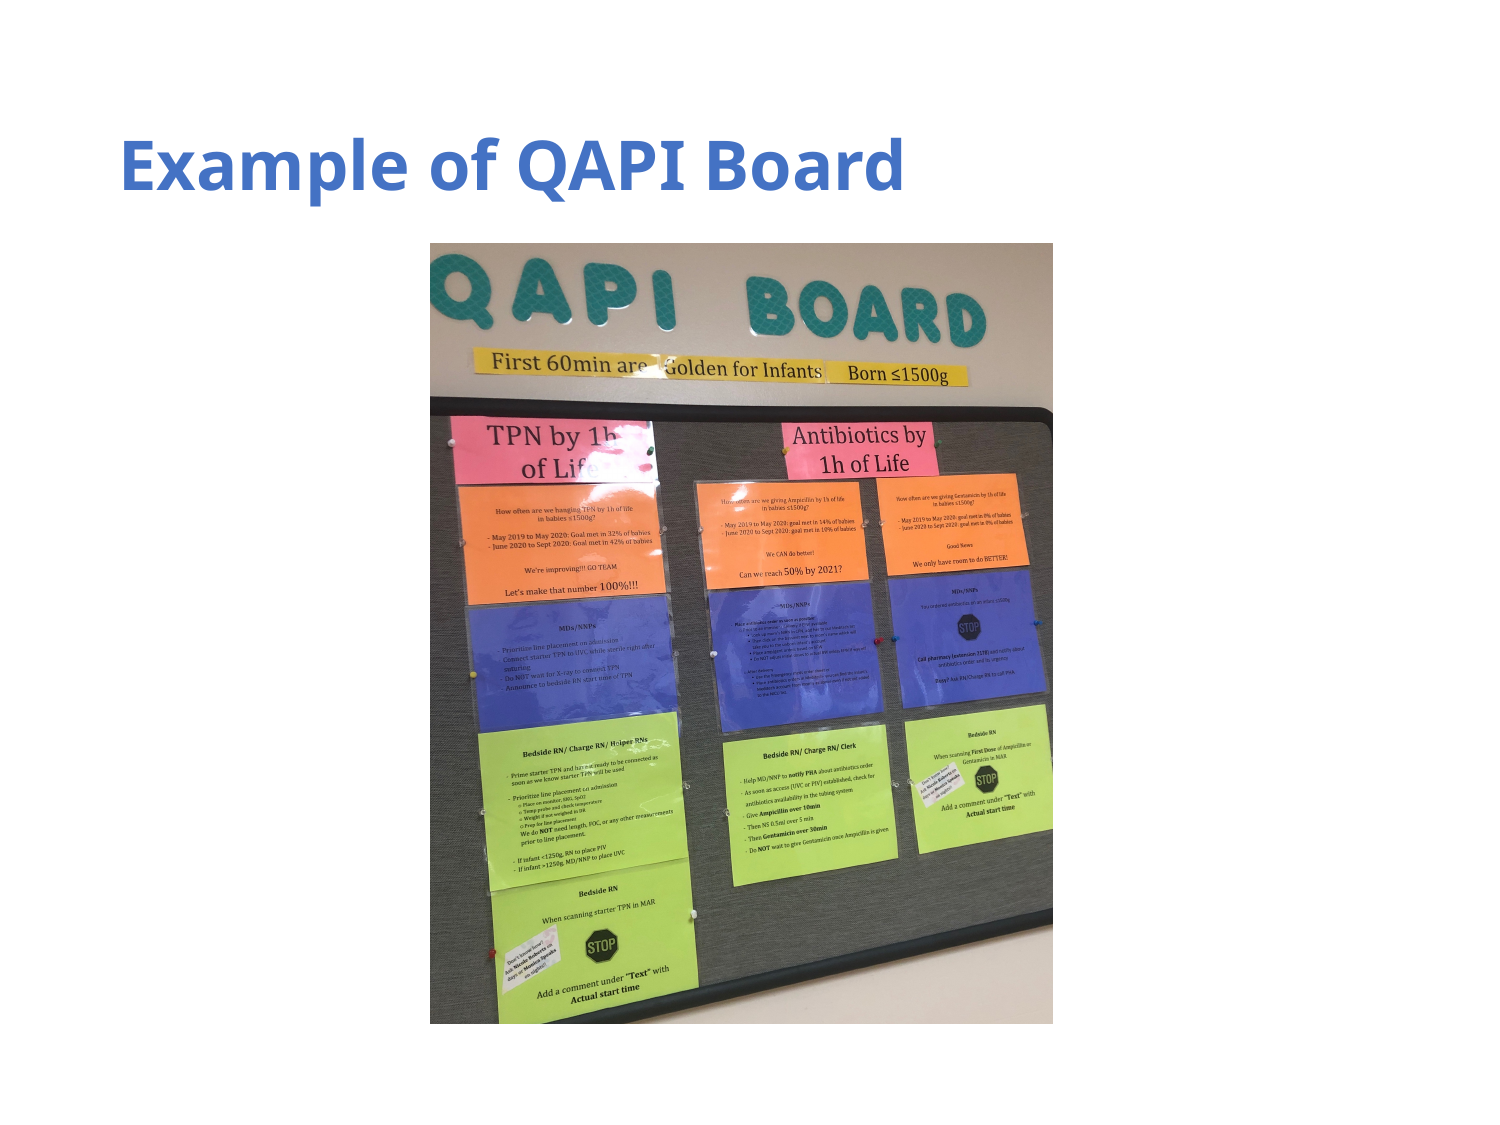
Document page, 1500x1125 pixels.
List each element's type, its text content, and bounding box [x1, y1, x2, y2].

picture [430, 243, 1053, 1024]
title Example of QAPI Board [103, 59, 1397, 278]
